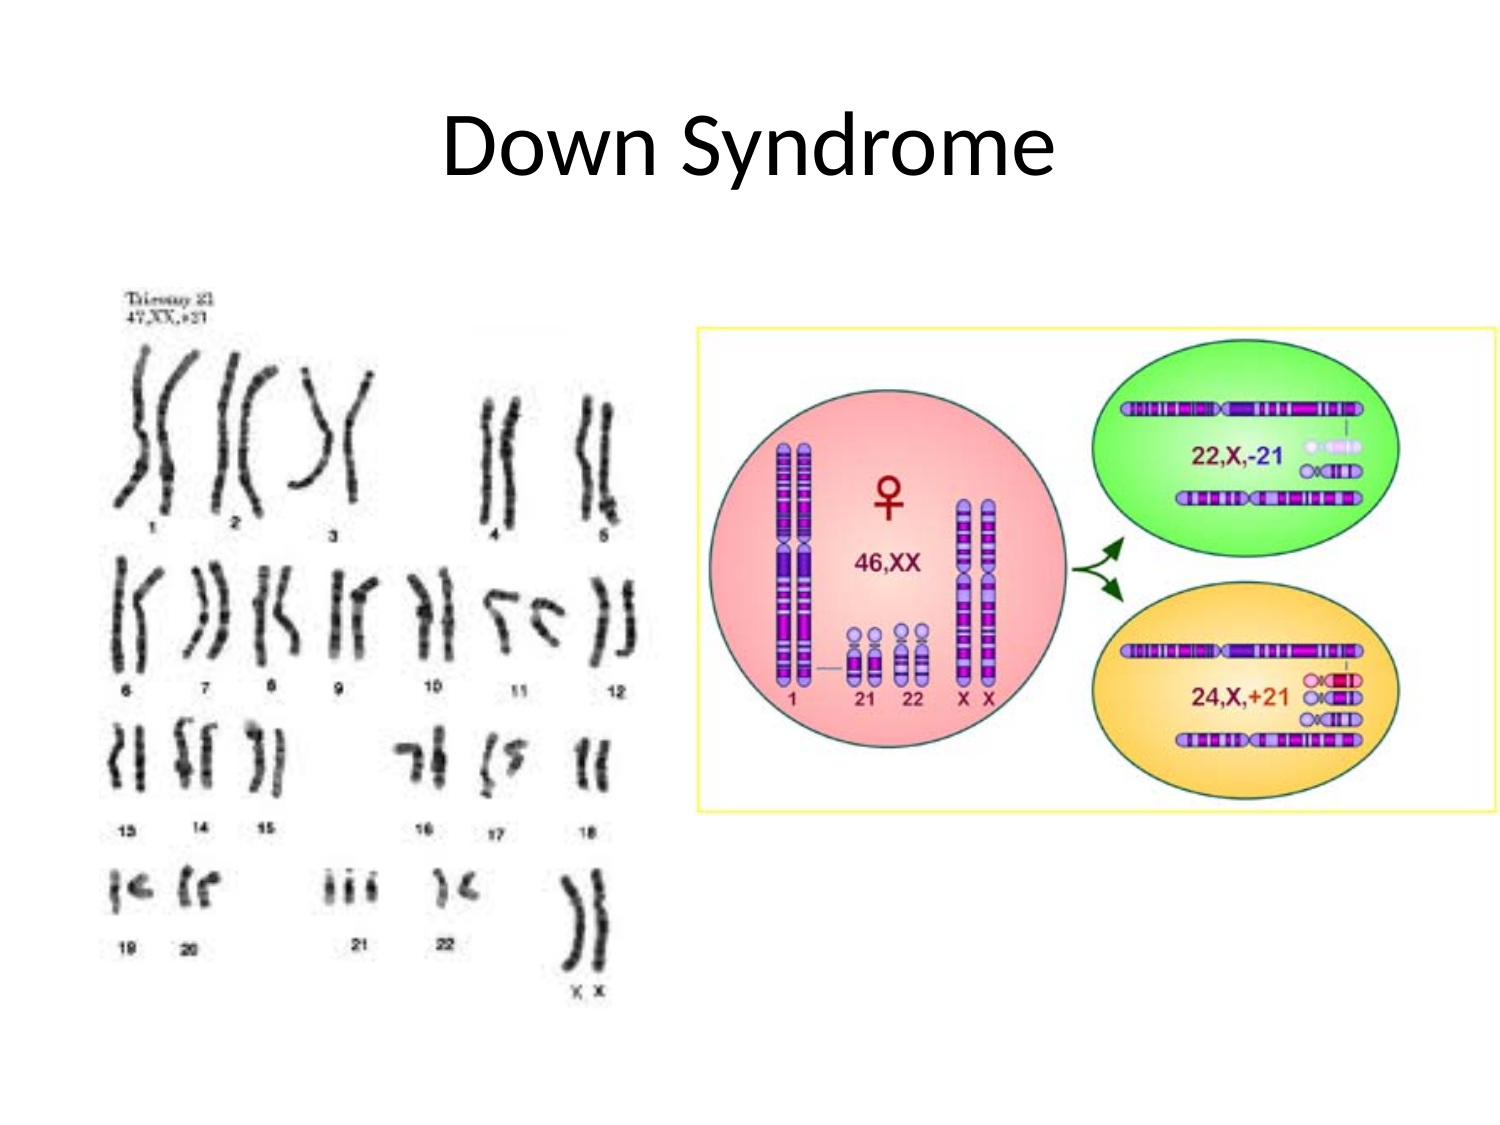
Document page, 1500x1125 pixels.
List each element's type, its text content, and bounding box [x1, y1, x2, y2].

picture [693, 324, 1500, 816]
picture [99, 287, 688, 1012]
title Down Syndrome [75, 45, 1425, 233]
